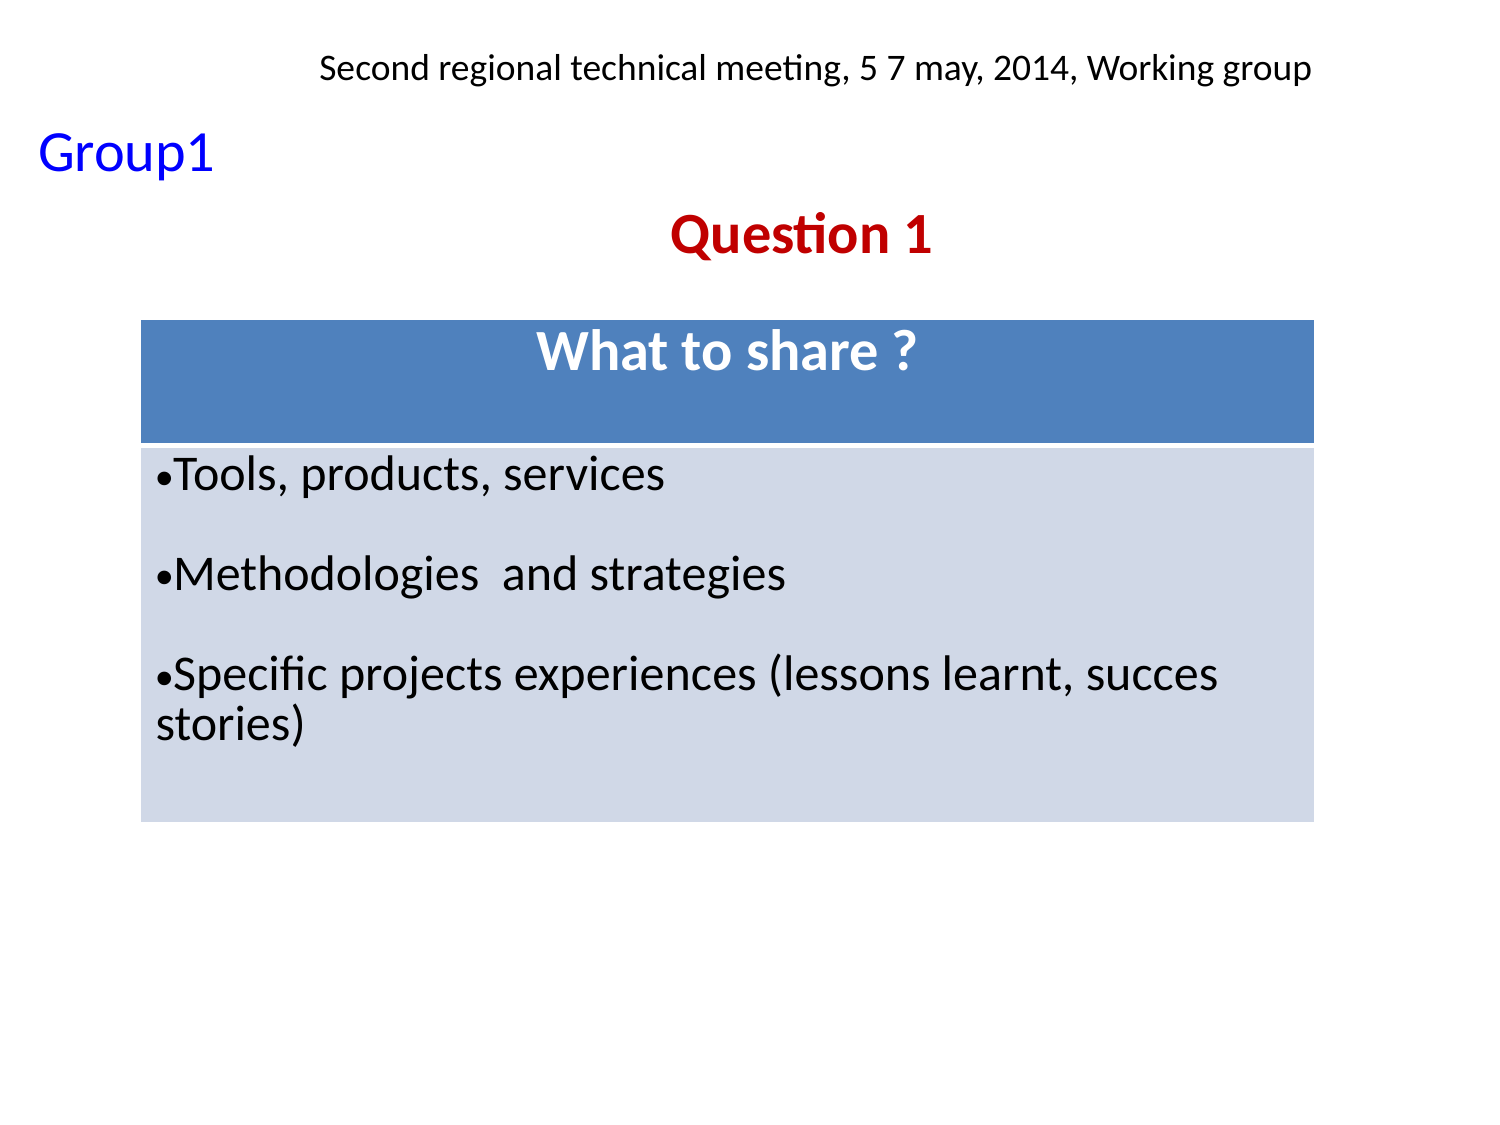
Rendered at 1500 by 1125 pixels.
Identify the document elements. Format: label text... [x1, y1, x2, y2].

text_box Second regional technical meeting, 5 7 may, 2014, Working group [304, 35, 1442, 95]
table_header What to share ? [141, 320, 1314, 443]
text_box Question 1 [456, 187, 1161, 273]
text_box Group1 [23, 105, 246, 191]
table_cell Tools, products, services Methodologies and strategies Specific projects experiences (lessons learnt, succes stories) [141, 448, 1314, 822]
